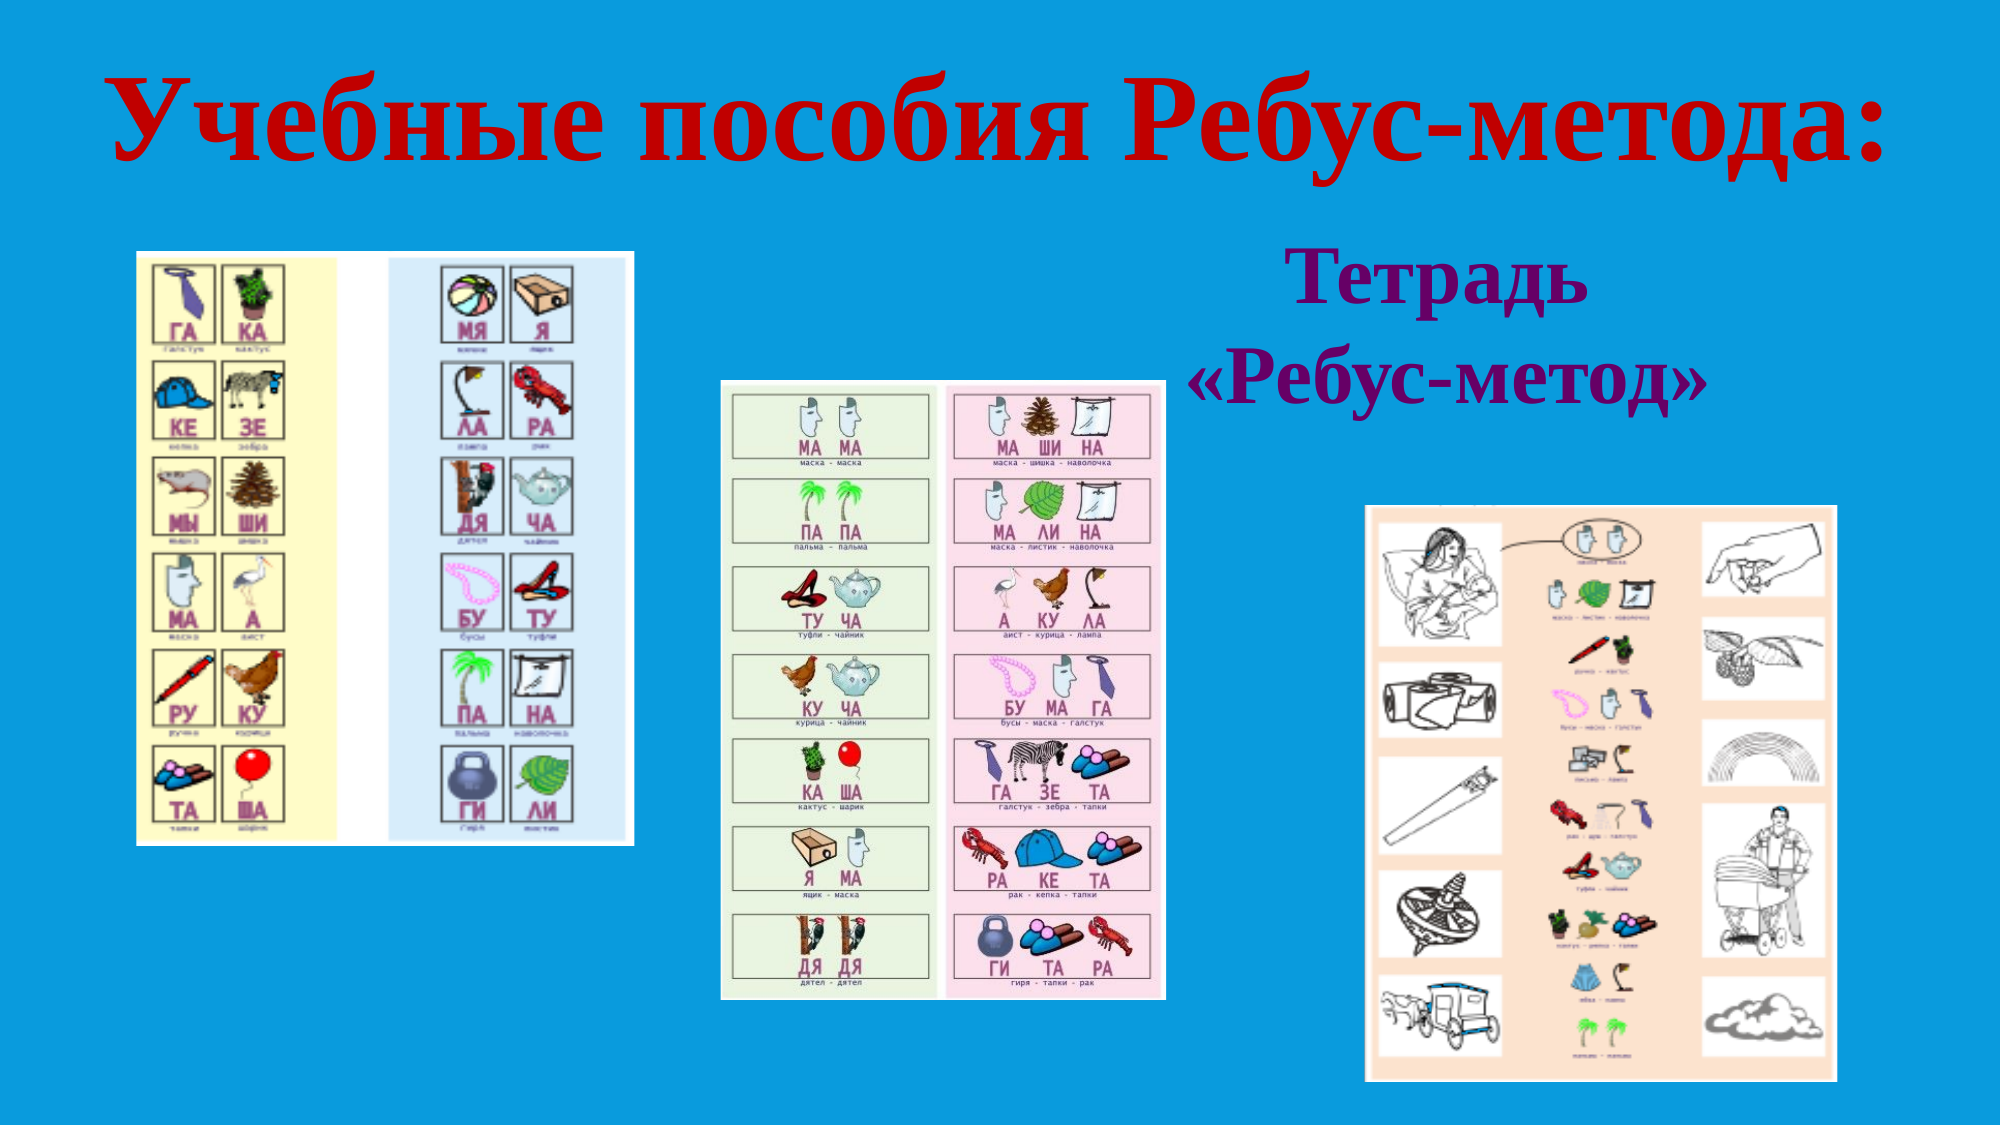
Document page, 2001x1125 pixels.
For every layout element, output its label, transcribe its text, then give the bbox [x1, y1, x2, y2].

text_box Тетрадь «Ребус-метод» [1030, 213, 1865, 428]
picture [1365, 506, 1837, 1081]
picture [721, 381, 1166, 999]
text_box Учебные пособия Ребус-метода: [86, 28, 1910, 193]
picture [137, 252, 634, 845]
